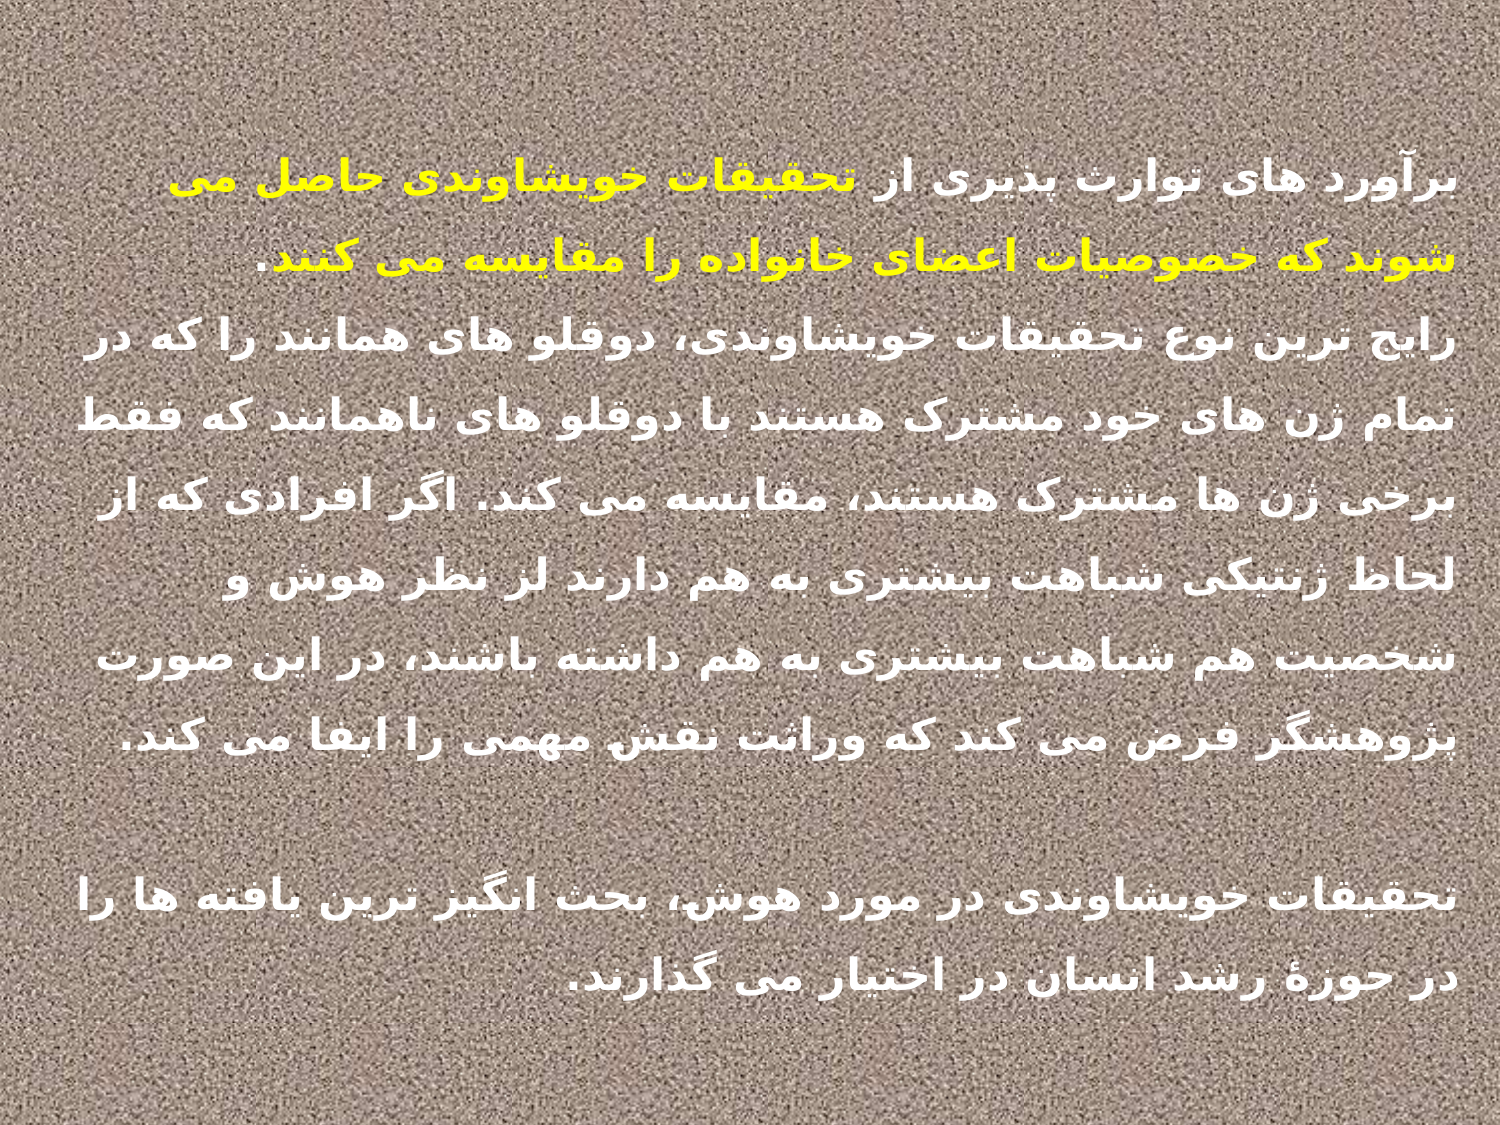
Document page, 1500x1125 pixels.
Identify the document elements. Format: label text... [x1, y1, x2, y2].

footer www.modirkade.ir [212, 1050, 904, 1095]
list برآورد های توارث پذیری از تحقیقات خویشاوندی حاصل می شوند که خصوصیات اعضای خانواده را مقایسه می کنند. رایج ترین نوع تحقیقات خویشاوندی، دوقلو های همانند را که در تمام ژن های خود مشترک هستند با دوقلو های ناهمانند که فقط برخی ژن ها مشترک هستند، مقایسه می کند. اگر افرادی که از لحاظ ژنتیکی شباهت بیشتری به هم دارند لز نظر هوش و شخصیت هم شباهت بیشتری به هم داشته باشند، در این صورت پژوهشگر فرض می کند که وراثت نقش مهمی را ایفا می کند. تحقیقات خویشاوندی در مورد هوش، بحث انگیز ترین یافته ها را در حوزۀ رشد انسان در اختیار می گذارند. [24, 112, 1475, 1025]
picture [0, 0, 1500, 1125]
slide_number 46 [1417, 1068, 1494, 1114]
